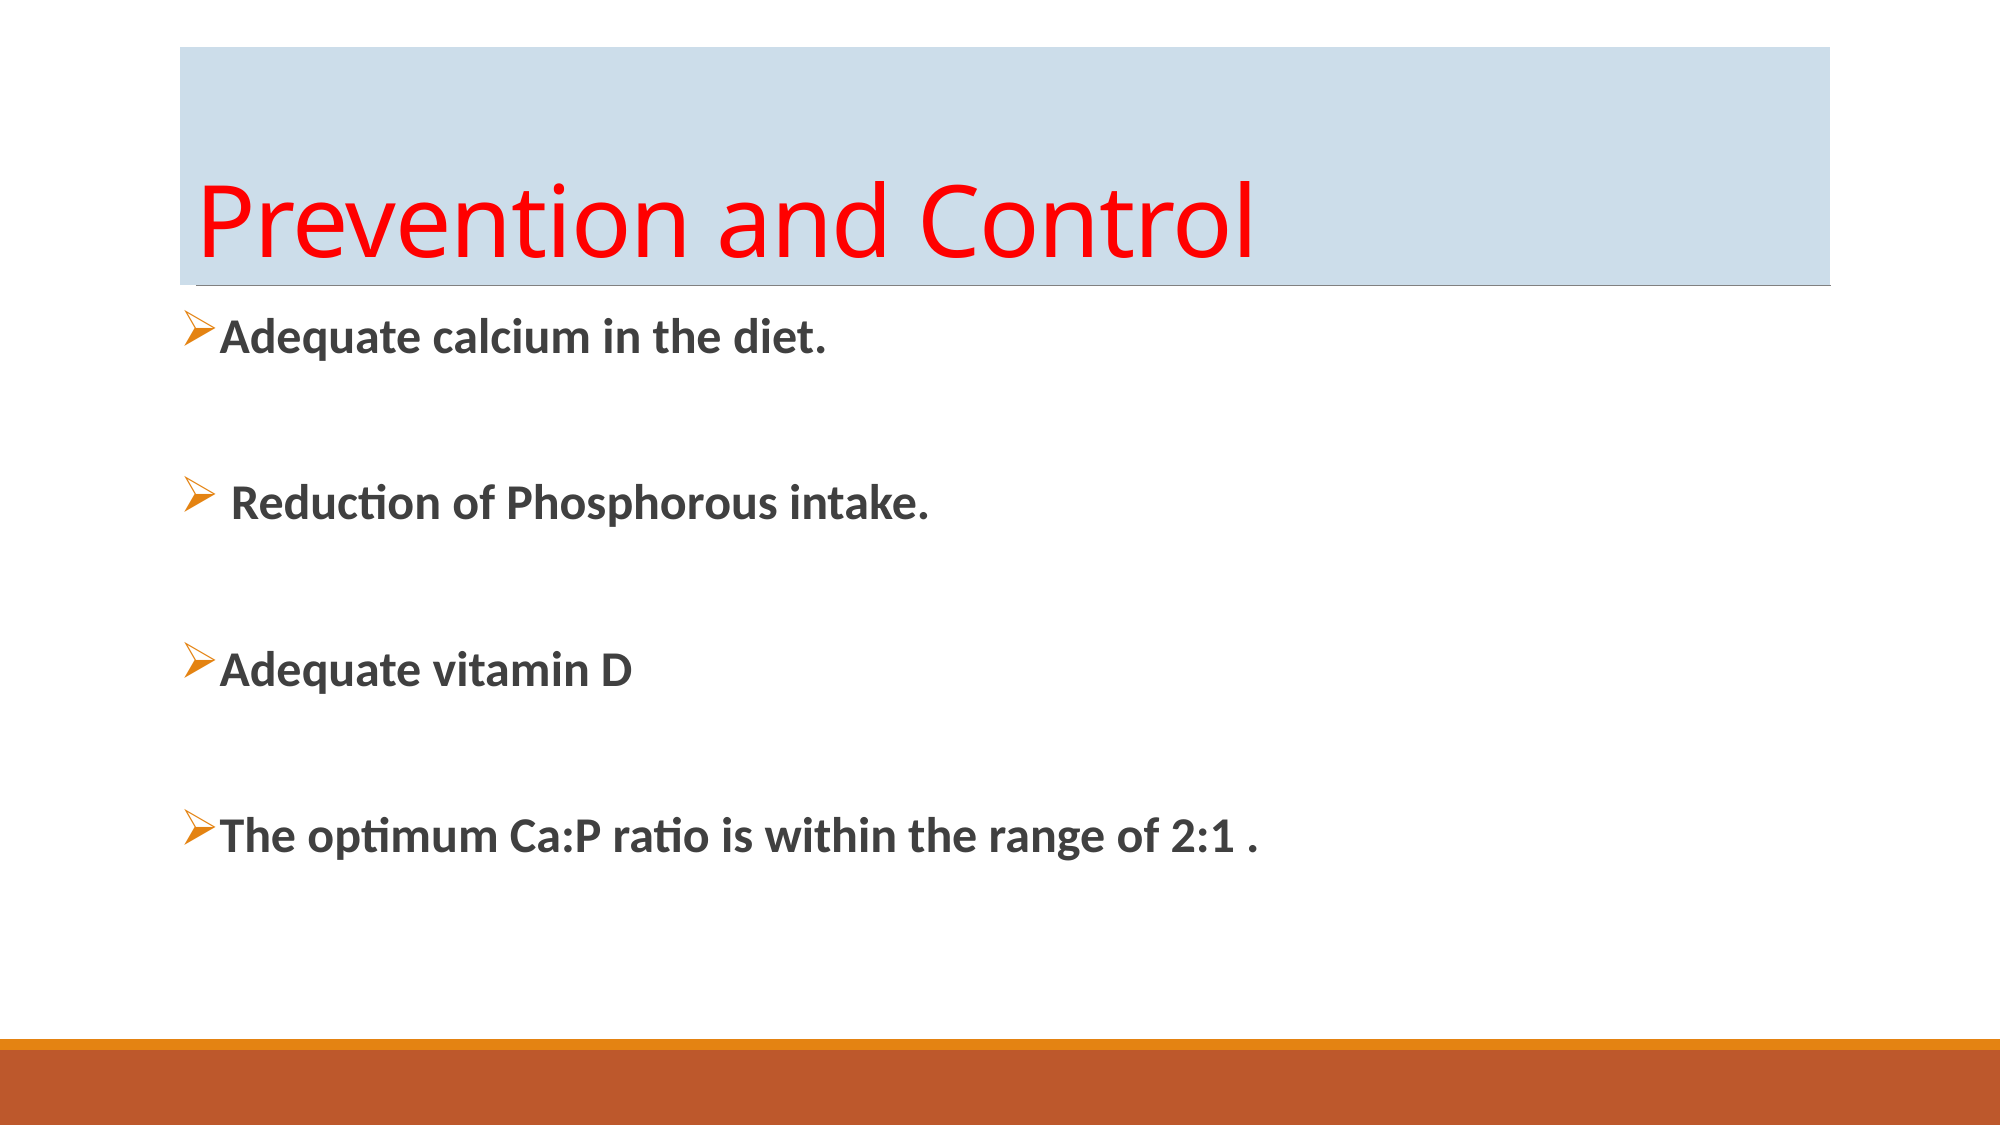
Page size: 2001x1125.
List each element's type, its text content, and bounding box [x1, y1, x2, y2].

list Adequate calcium in the diet. Reduction of Phosphorous intake. Adequate vitamin D The optimum Ca:P ratio is within the range of 2:1 . [180, 302, 1830, 963]
title Prevention and Control [180, 47, 1830, 285]
